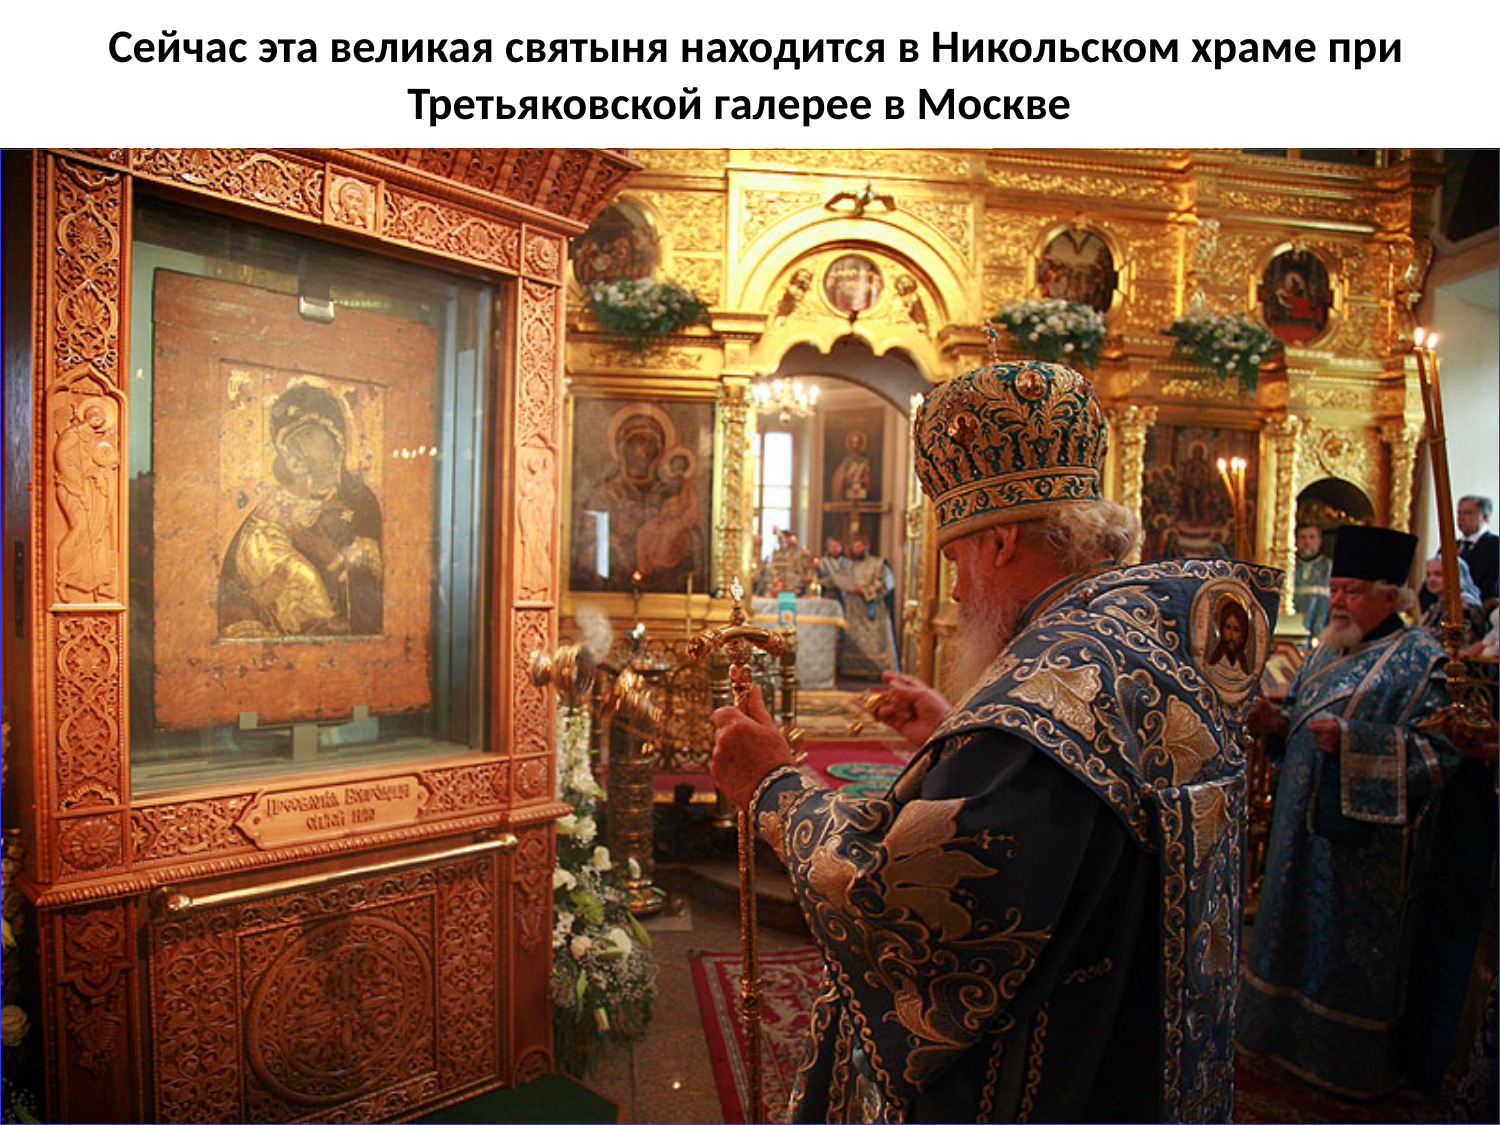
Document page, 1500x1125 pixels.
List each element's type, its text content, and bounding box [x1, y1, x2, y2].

title Сейчас эта великая святыня находится в Никольском храме при Третьяковской галерее в Москве [0, 0, 1500, 138]
picture [0, 148, 1500, 1125]
